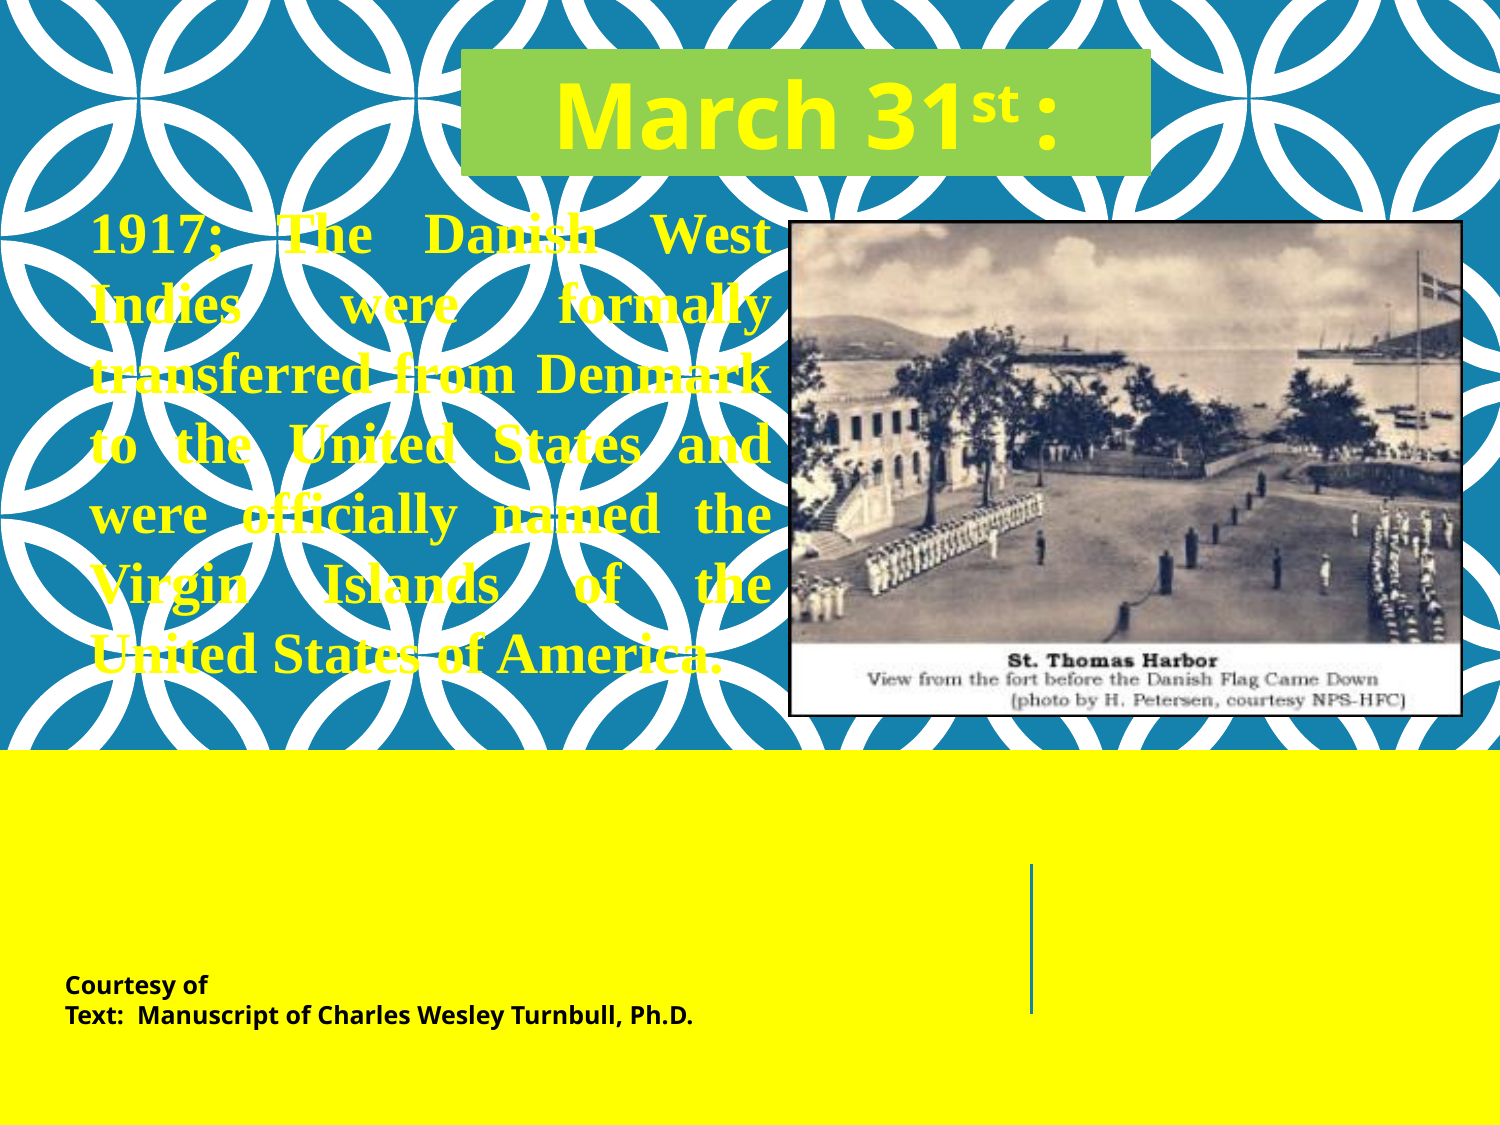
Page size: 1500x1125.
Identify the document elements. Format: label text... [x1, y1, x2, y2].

text_box 1917; The Danish West Indies were formally transferred from Denmark to the United States and were officially named the Virgin Islands of the United States of America. [75, 187, 788, 693]
text_box March 31st : [461, 49, 1151, 176]
picture [788, 220, 1463, 717]
text_box Courtesy of Text: Manuscript of Charles Wesley Turnbull, Ph.D. [50, 962, 1438, 1038]
